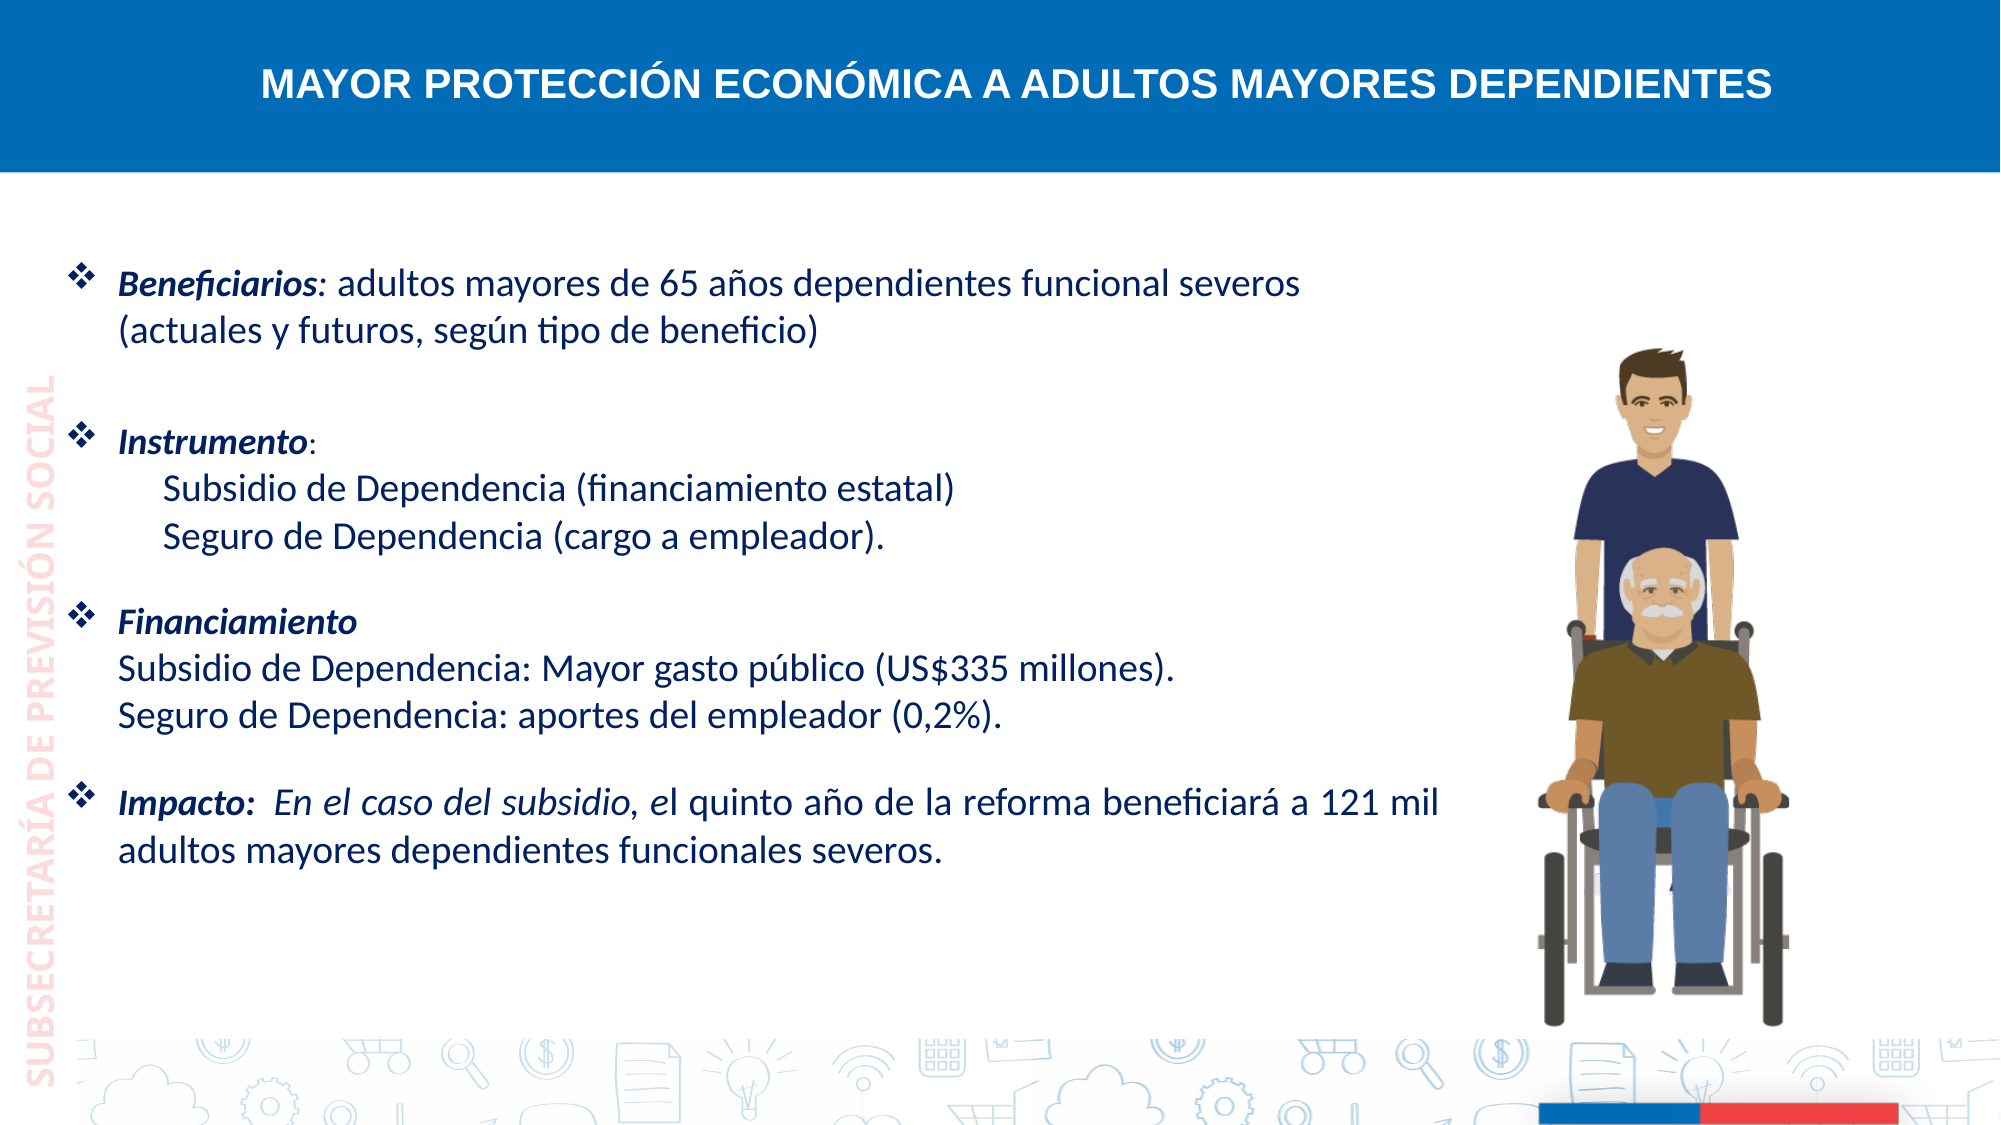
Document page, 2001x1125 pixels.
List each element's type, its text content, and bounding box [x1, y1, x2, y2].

picture [77, 324, 2001, 1125]
text_box [0, 0, 2000, 173]
list Beneficiarios: adultos mayores de 65 años dependientes funcional severos (actuales y futuros, según tipo de beneficio) Instrumento: Subsidio de Dependencia (financiamiento estatal) Seguro de Dependencia (cargo a empleador). Financiamiento Subsidio de Dependencia: Mayor gasto público (US$335 millones). Seguro de Dependencia: aportes del empleador (0,2%). Impacto: En el caso del subsidio, el quinto año de la reforma beneficiará a 121 mil adultos mayores dependientes funcionales severos. [42, 257, 1441, 1104]
text_box MAYOR PROTECCIÓN ECONÓMICA A ADULTOS MAYORES DEPENDIENTES [260, 56, 1798, 107]
